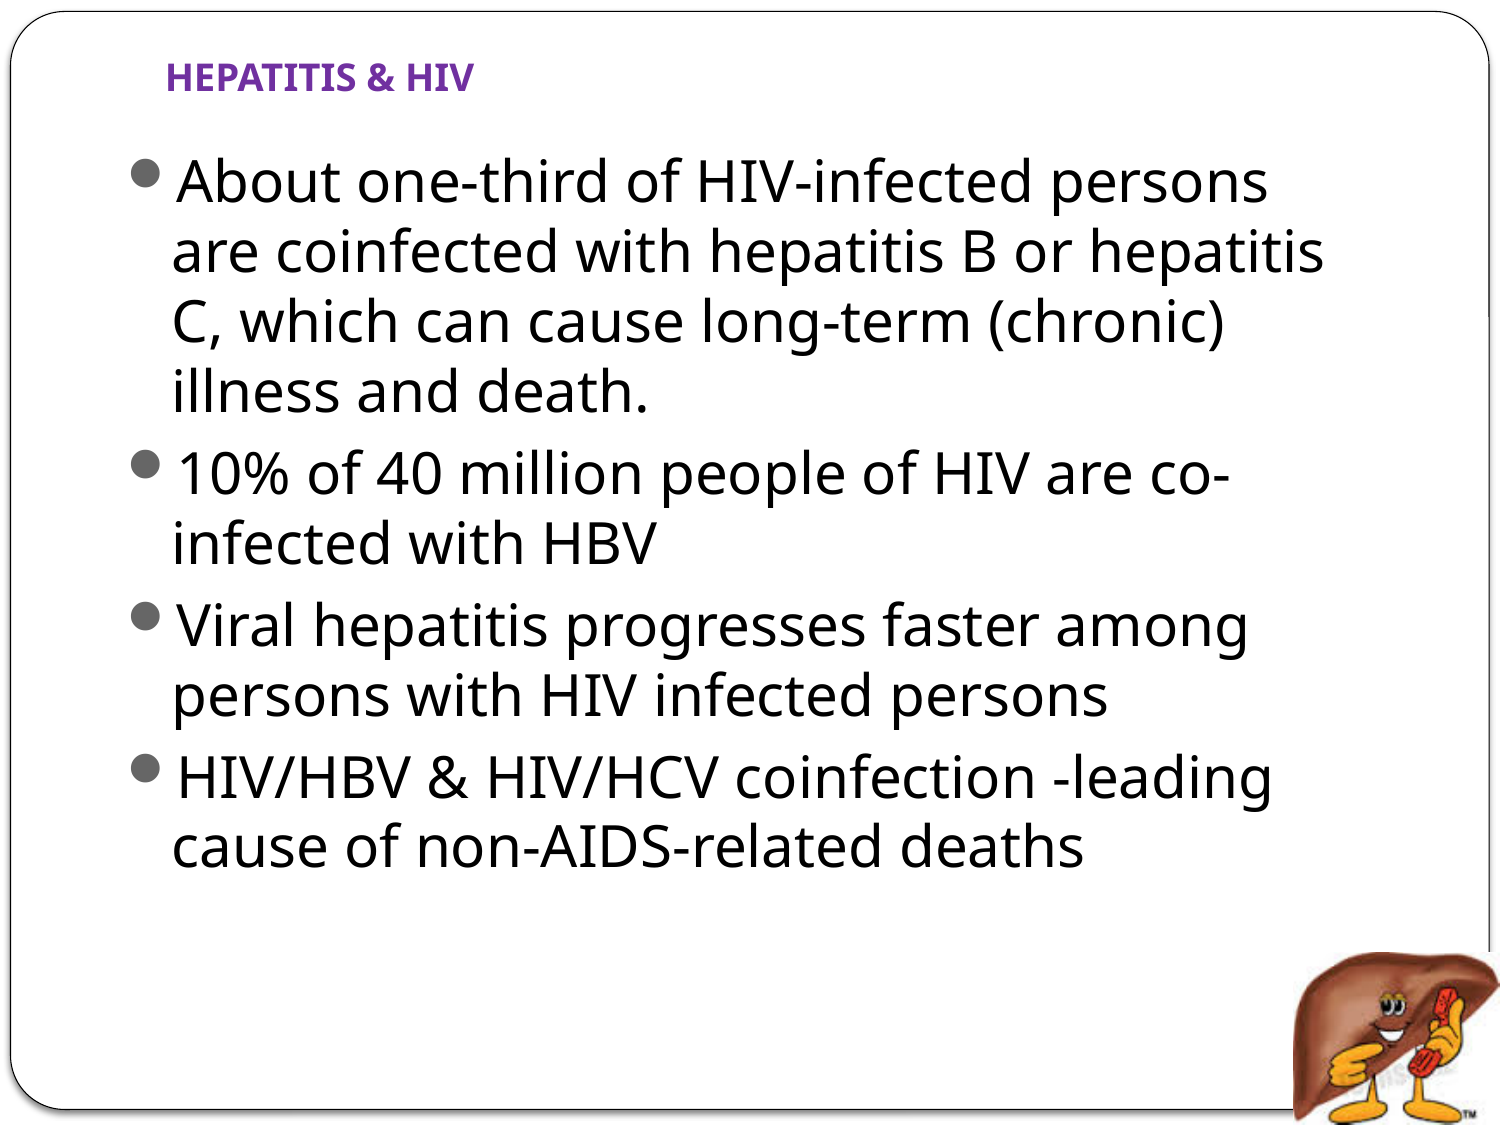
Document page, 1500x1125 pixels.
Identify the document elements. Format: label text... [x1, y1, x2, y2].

title HEPATITIS & HIV [150, 45, 1425, 114]
list About one-third of HIV-infected persons are coinfected with hepatitis B or hepatitis C, which can cause long-term (chronic) illness and death. 10% of 40 million people of HIV are co-infected with HBV Viral hepatitis progresses faster among persons with HIV infected persons HIV/HBV & HIV/HCV coinfection -leading cause of non-AIDS-related deaths [112, 137, 1400, 1047]
picture [1293, 951, 1500, 1125]
